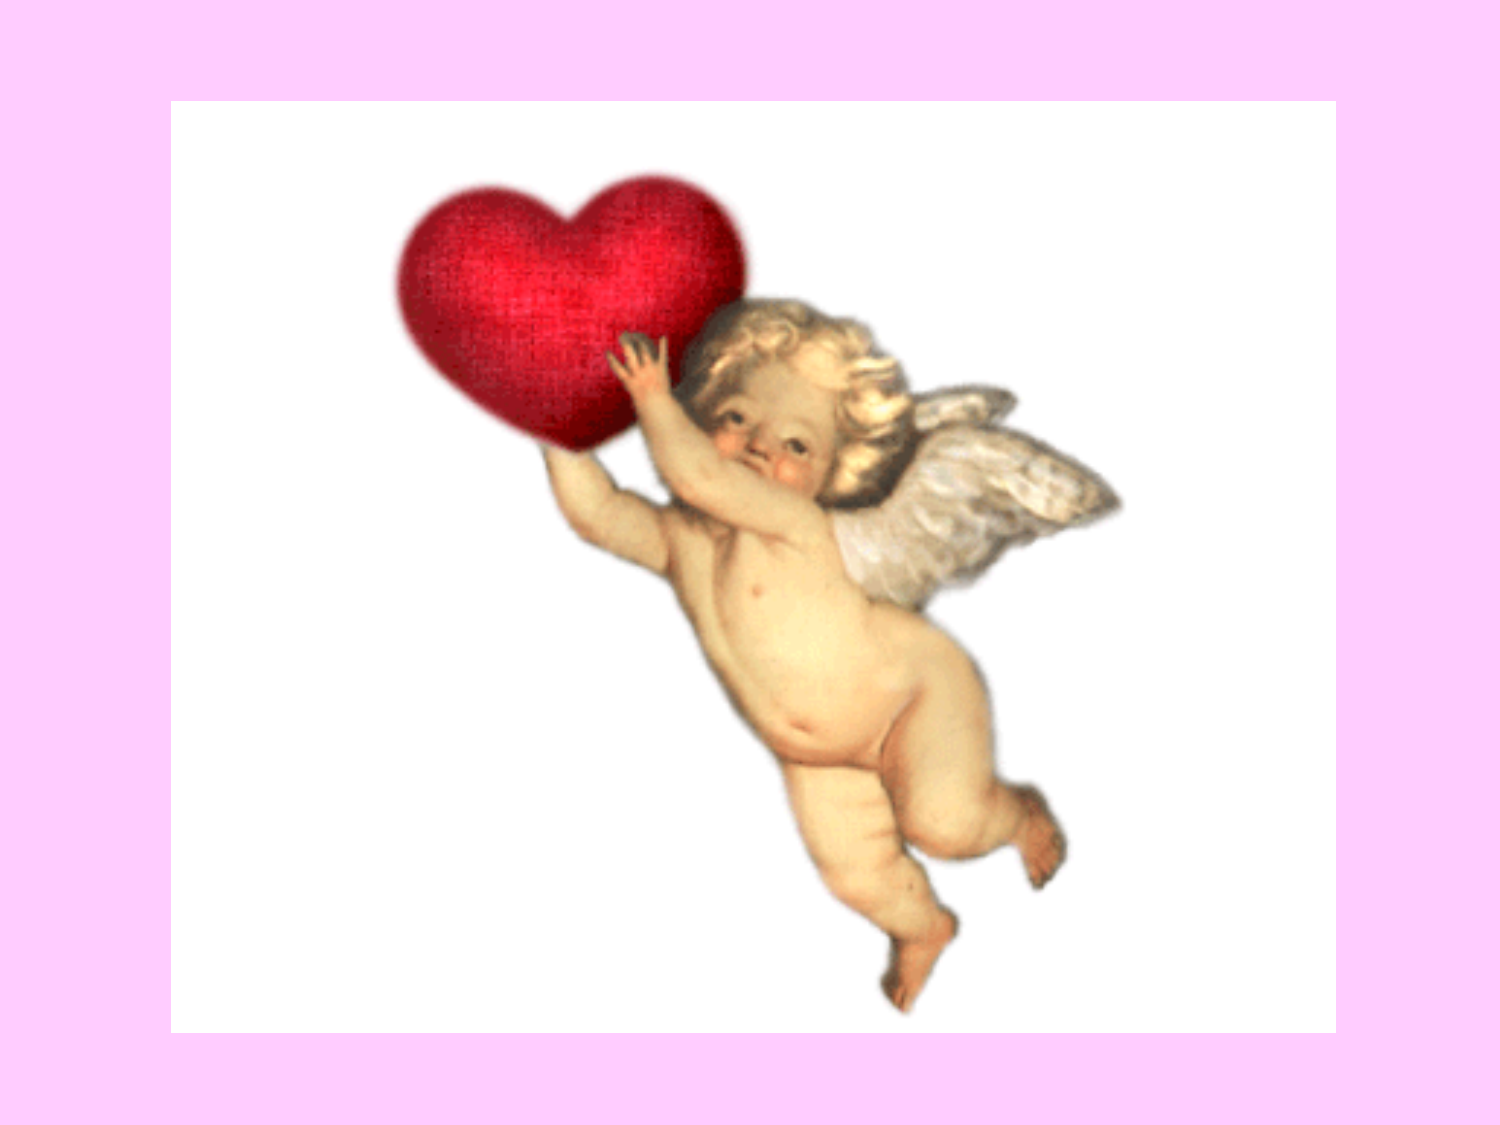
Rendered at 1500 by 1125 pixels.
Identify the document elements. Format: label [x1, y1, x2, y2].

picture [170, 101, 1336, 1034]
